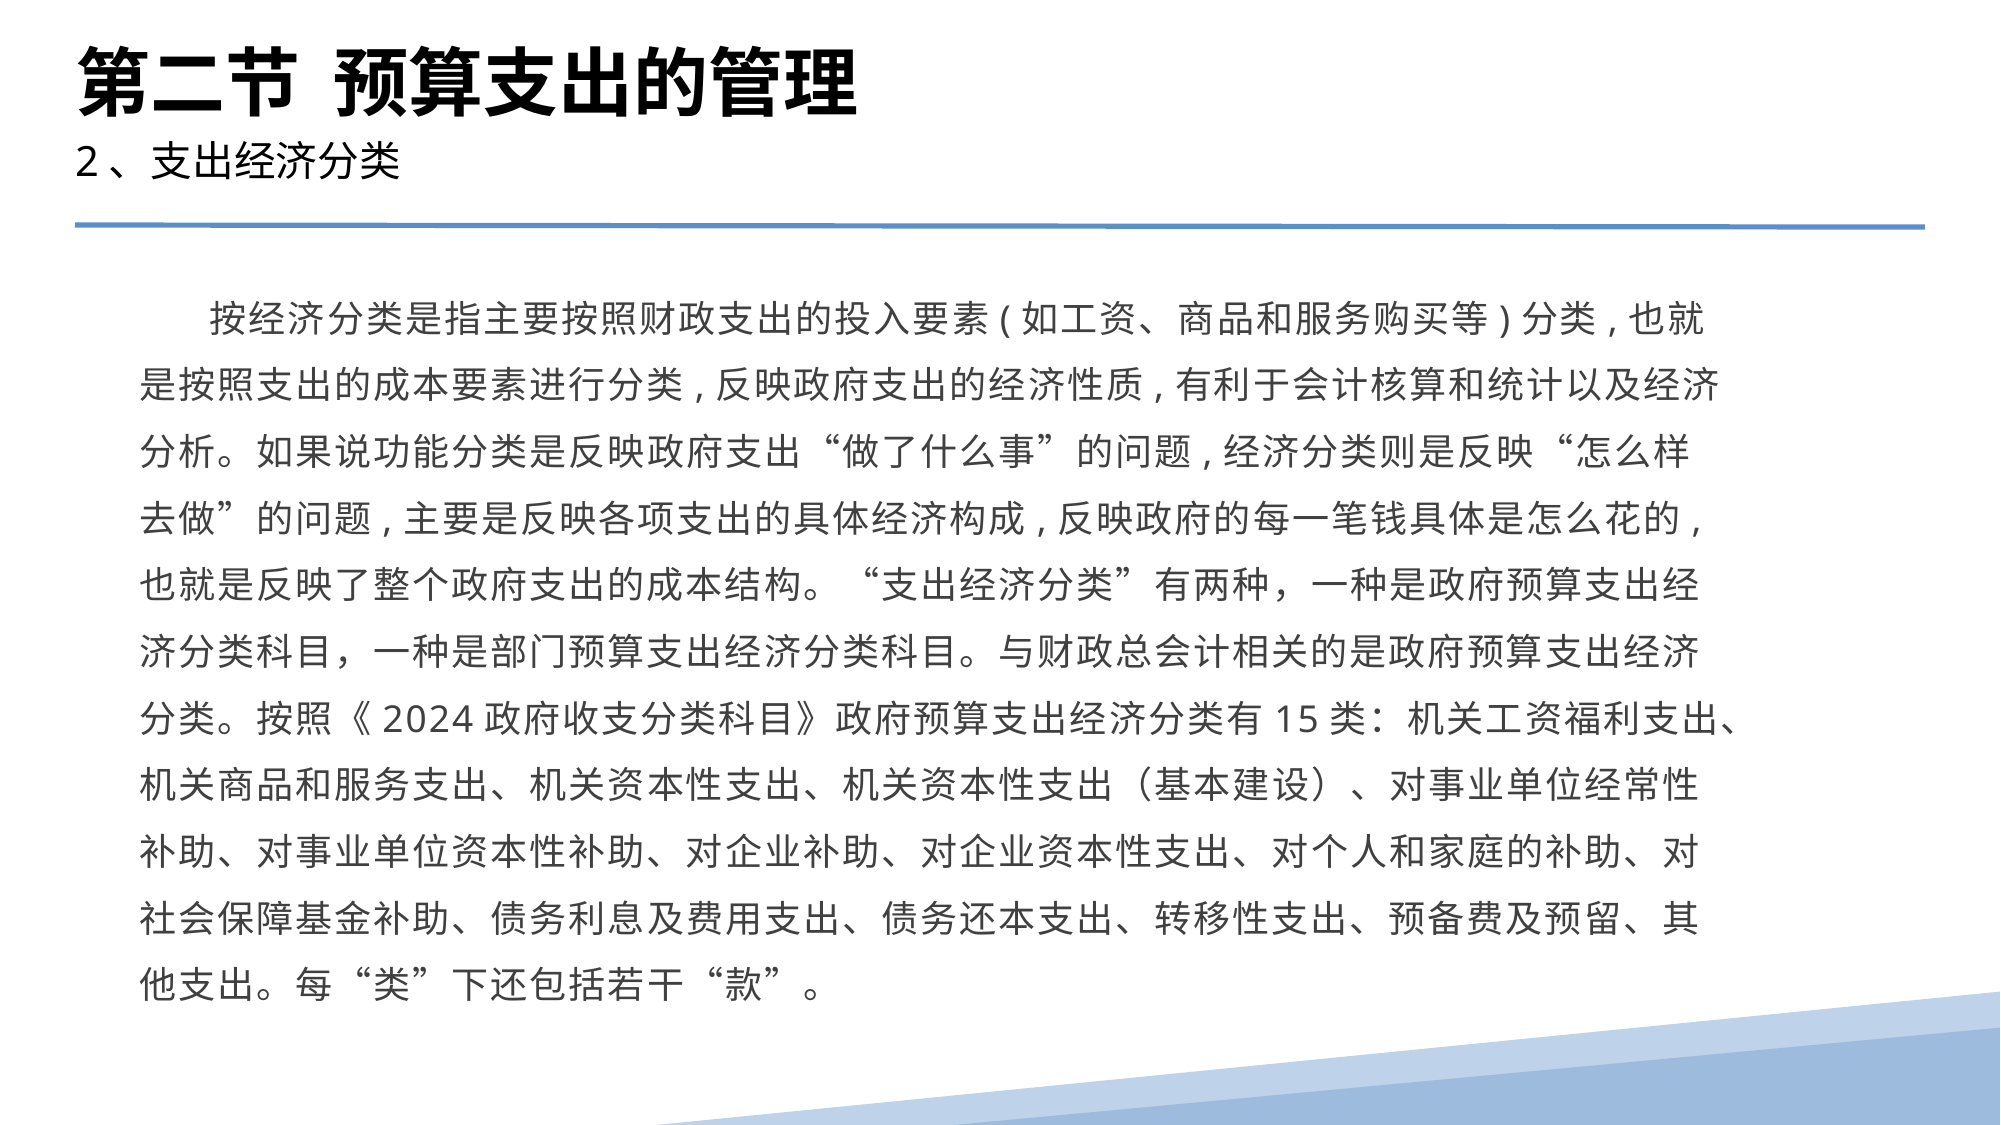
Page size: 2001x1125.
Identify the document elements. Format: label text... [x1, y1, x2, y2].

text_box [74, 224, 1925, 228]
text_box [656, 991, 2000, 1125]
text_box 第二节 预算支出的管理 [75, 24, 1925, 124]
text_box 按经济分类是指主要按照财政支出的投入要素(如工资、商品和服务购买等)分类,也就是按照支出的成本要素进行分类,反映政府支出的经济性质,有利于会计核算和统计以及经济分析。如果说功能分类是反映政府支出“做了什么事”的问题,经济分类则是反映“怎么样去做”的问题,主要是反映各项支出的具体经济构成,反映政府的每一笔钱具体是怎么花的,也就是反映了整个政府支出的成本结构。“支出经济分类”有两种，一种是政府预算支出经济分类科目，一种是部门预算支出经济分类科目。与财政总会计相关的是政府预算支出经济分类。按照《2024政府收支分类科目》政府预算支出经济分类有15类：机关工资福利支出、机关商品和服务支出、机关资本性支出、机关资本性支出（基本建设）、对事业单位经常性补助、对事业单位资本性补助、对企业补助、对企业资本性支出、对个人和家庭的补助、对社会保障基金补助、债务利息及费用支出、债务还本支出、转移性支出、预备费及预留、其他支出。每“类”下还包括若干“款”。 [128, 268, 1740, 1012]
text_box 2、支出经济分类 [75, 124, 1925, 200]
